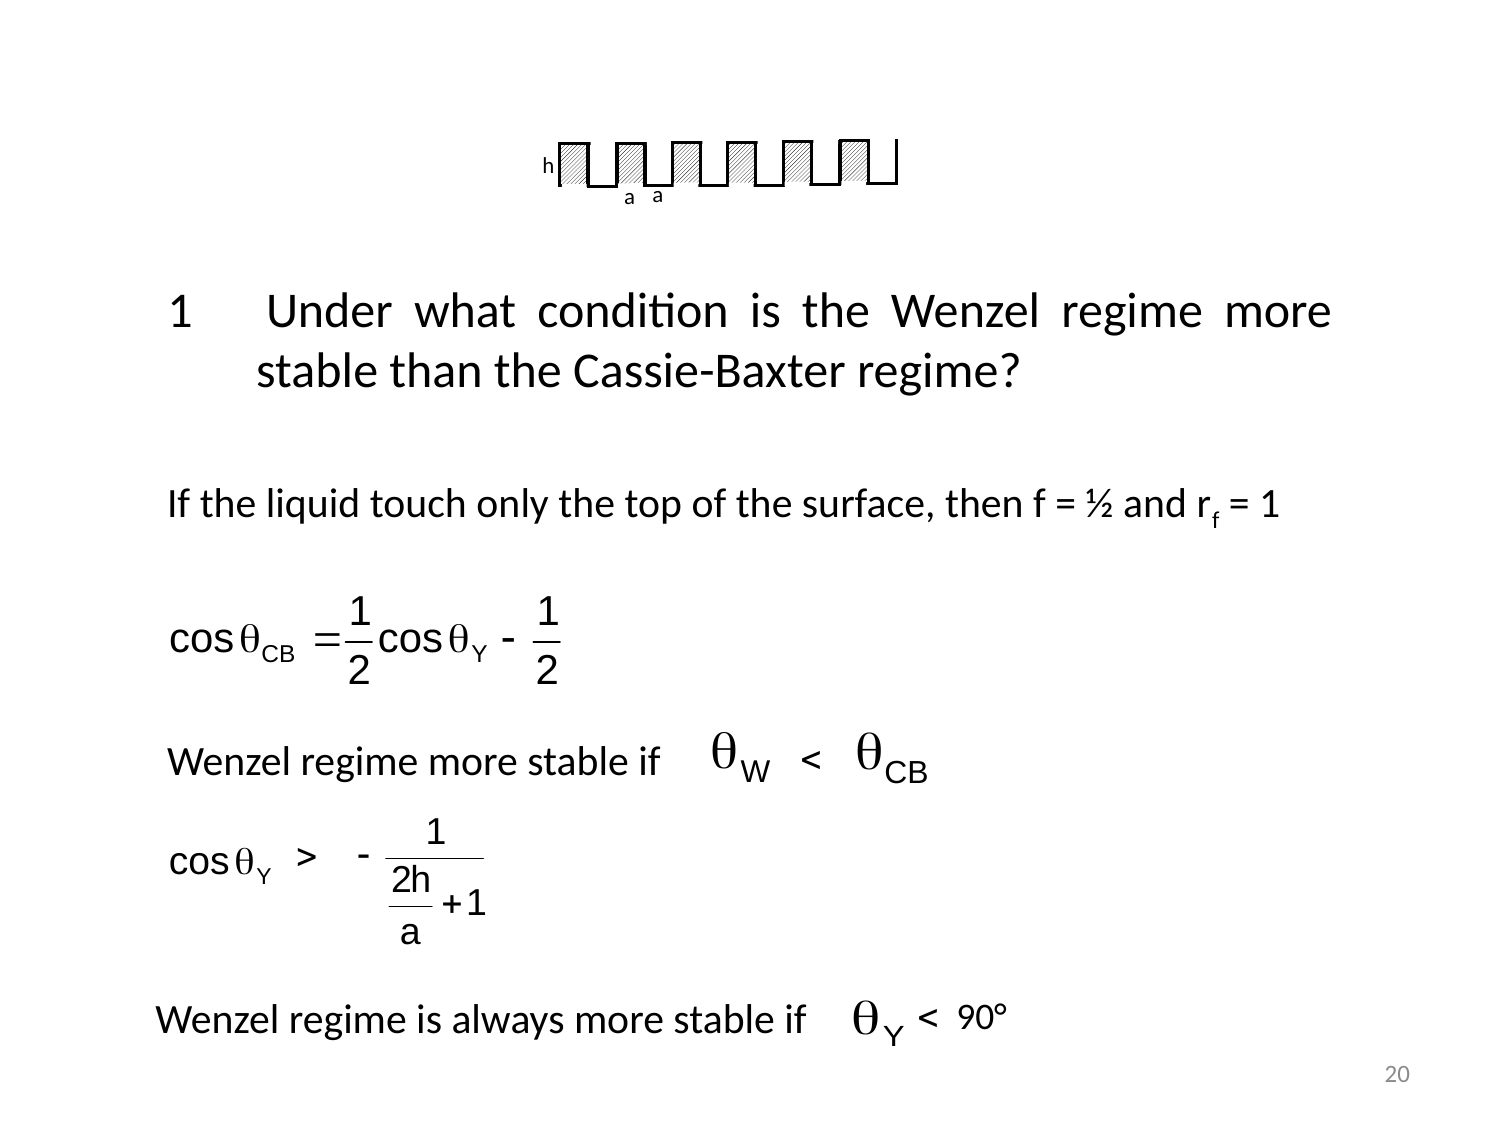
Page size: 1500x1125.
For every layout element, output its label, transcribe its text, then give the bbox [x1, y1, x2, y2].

text_box 1 Under what condition is the Wenzel regime more stable than the Cassie-Baxter regime? [152, 270, 1348, 406]
text_box  [281, 823, 346, 884]
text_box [527, 140, 897, 216]
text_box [847, 714, 940, 798]
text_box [163, 585, 570, 695]
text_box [163, 834, 279, 891]
text_box  [789, 726, 842, 787]
slide_number 20 [1074, 1042, 1425, 1103]
text_box  90° [915, 984, 1043, 1045]
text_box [702, 714, 785, 792]
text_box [351, 808, 493, 953]
text_box If the liquid touch only the top of the surface, then f = ½ and rf = 1 [152, 468, 1442, 541]
text_box Wenzel regime is always more stable if [140, 984, 841, 1050]
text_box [843, 984, 915, 1056]
text_box Wenzel regime more stable if [152, 726, 697, 792]
